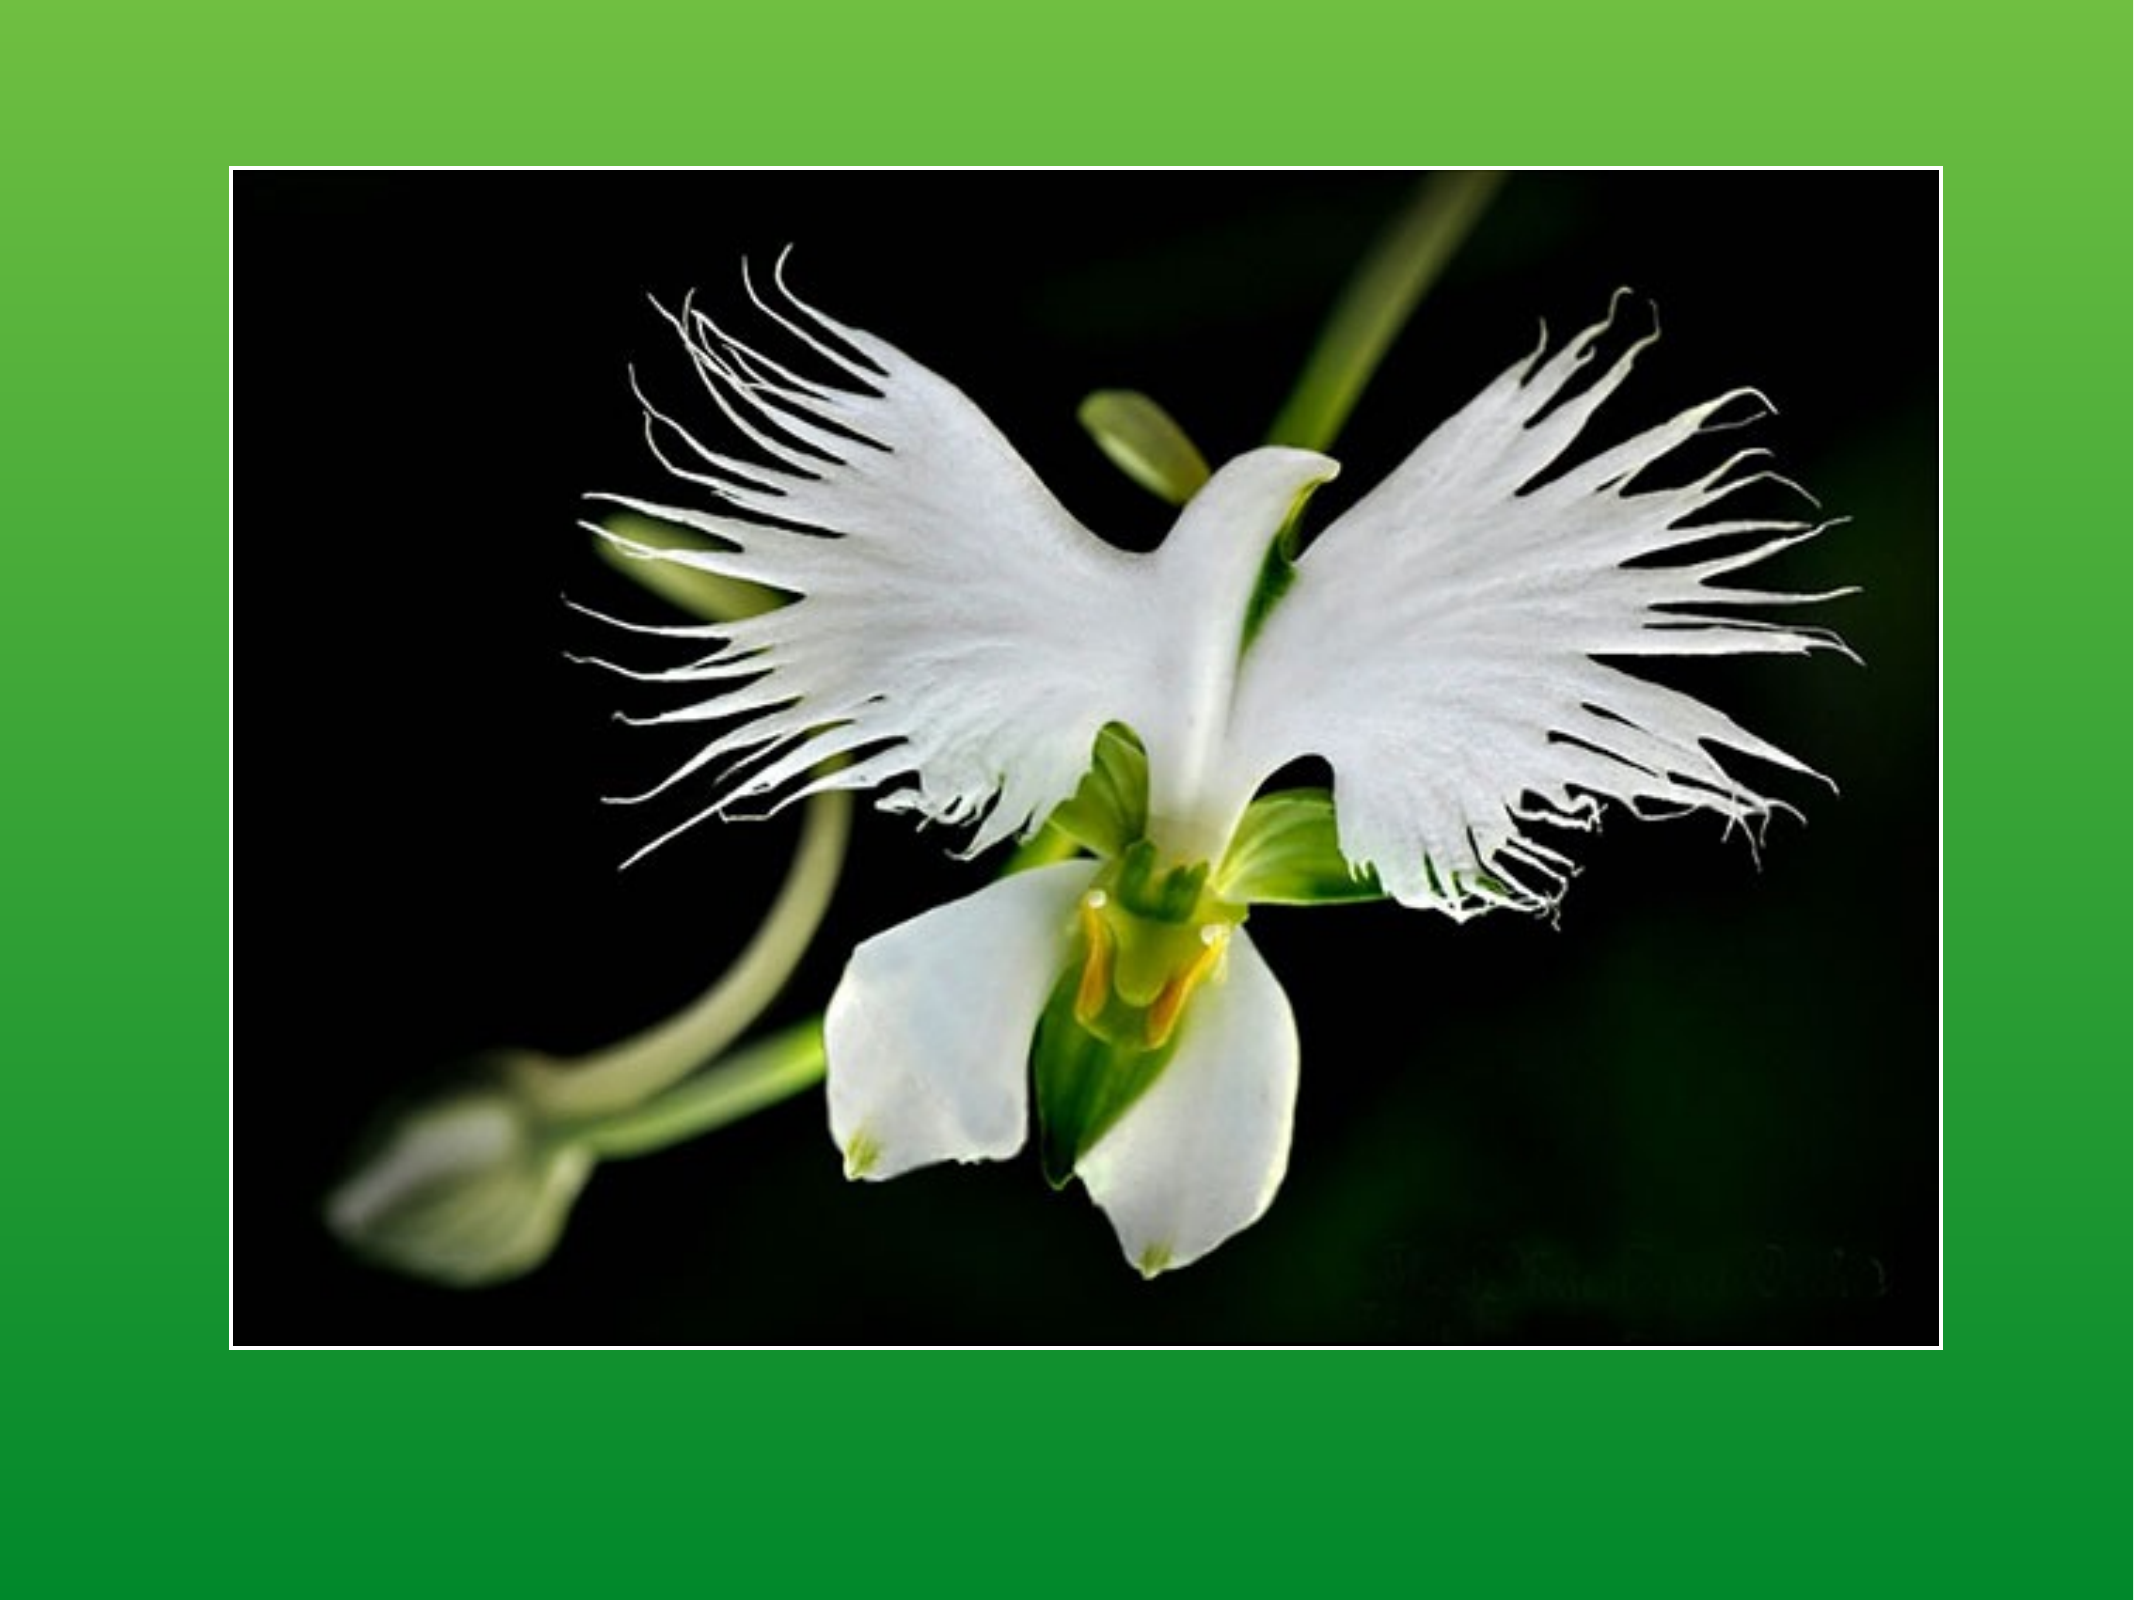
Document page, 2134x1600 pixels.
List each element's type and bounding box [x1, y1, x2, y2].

picture [232, 169, 1940, 1347]
